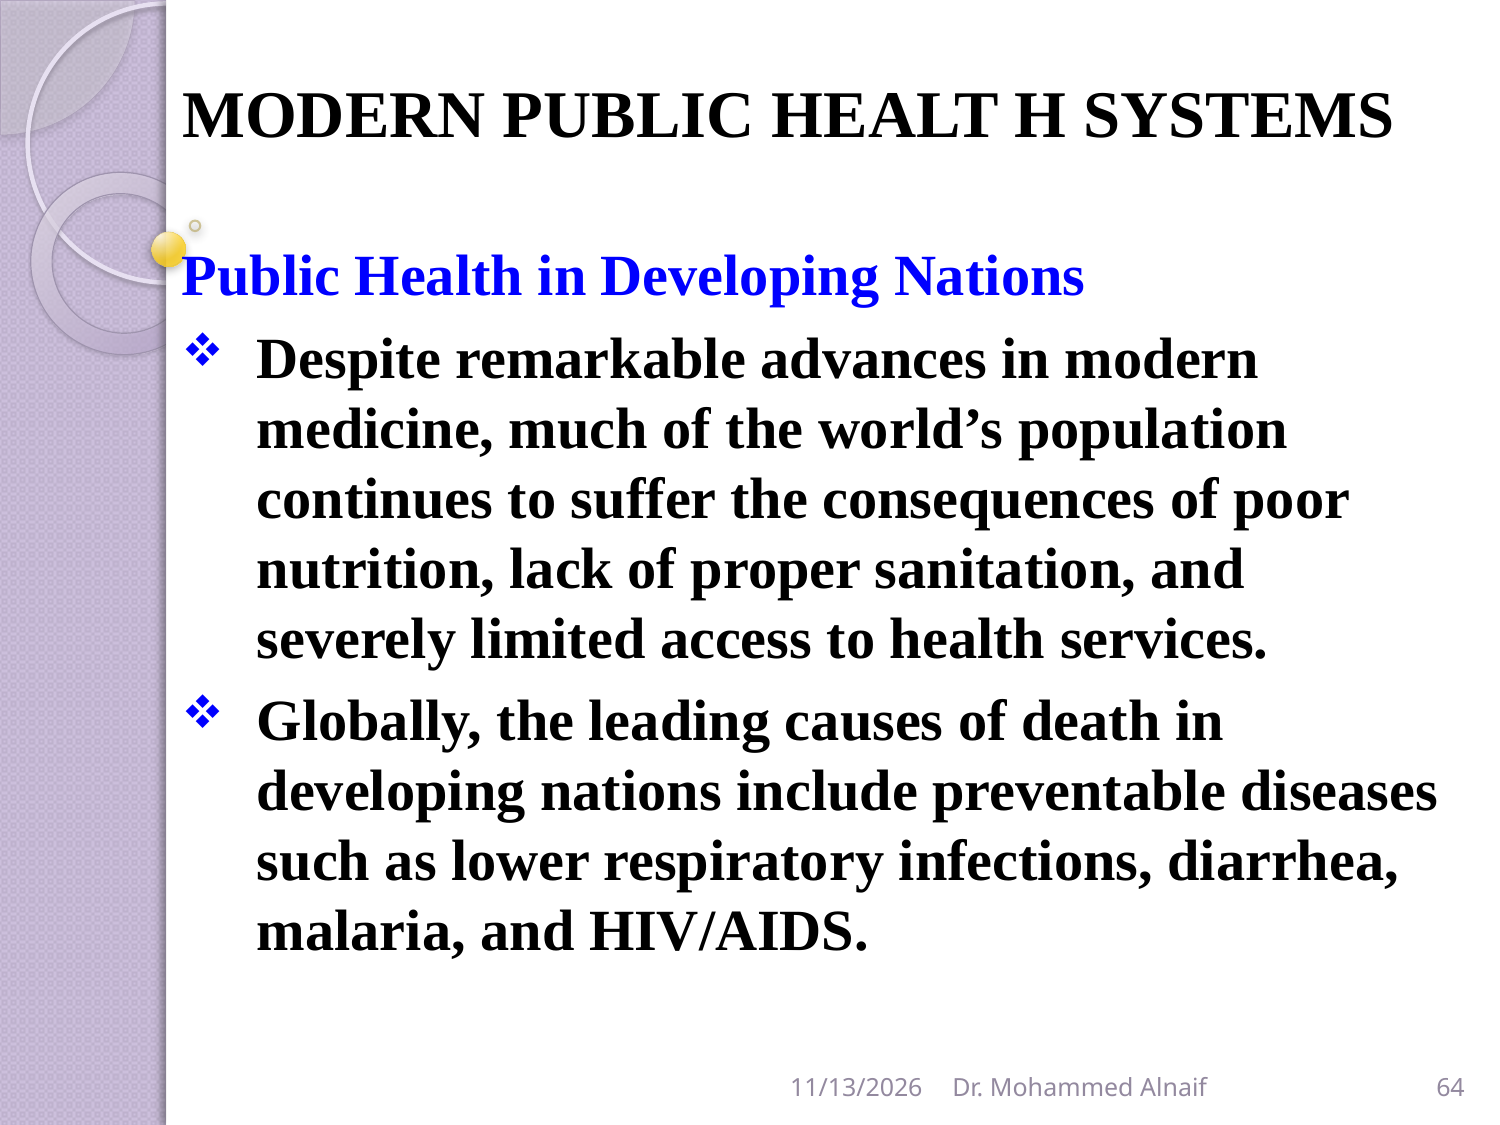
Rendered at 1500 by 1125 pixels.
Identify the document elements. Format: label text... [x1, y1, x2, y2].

subtitle Public Health in Developing Nations Despite remarkable advances in modern medicine, much of the world’s population continues to suffer the consequences of poor nutrition, lack of proper sanitation, and severely limited access to health services. Globally, the leading causes of death in developing nations include preventable diseases such as lower respiratory infections, diarrhea, malaria, and HIV/AIDS. [162, 237, 1463, 1000]
title MODERN PUBLIC HEALT H SYSTEMS [137, 62, 1413, 159]
footer Dr. Mohammed Alnaif [937, 1034, 1413, 1113]
slide_number 64 [1413, 1034, 1488, 1113]
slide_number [587, 1034, 937, 1113]
